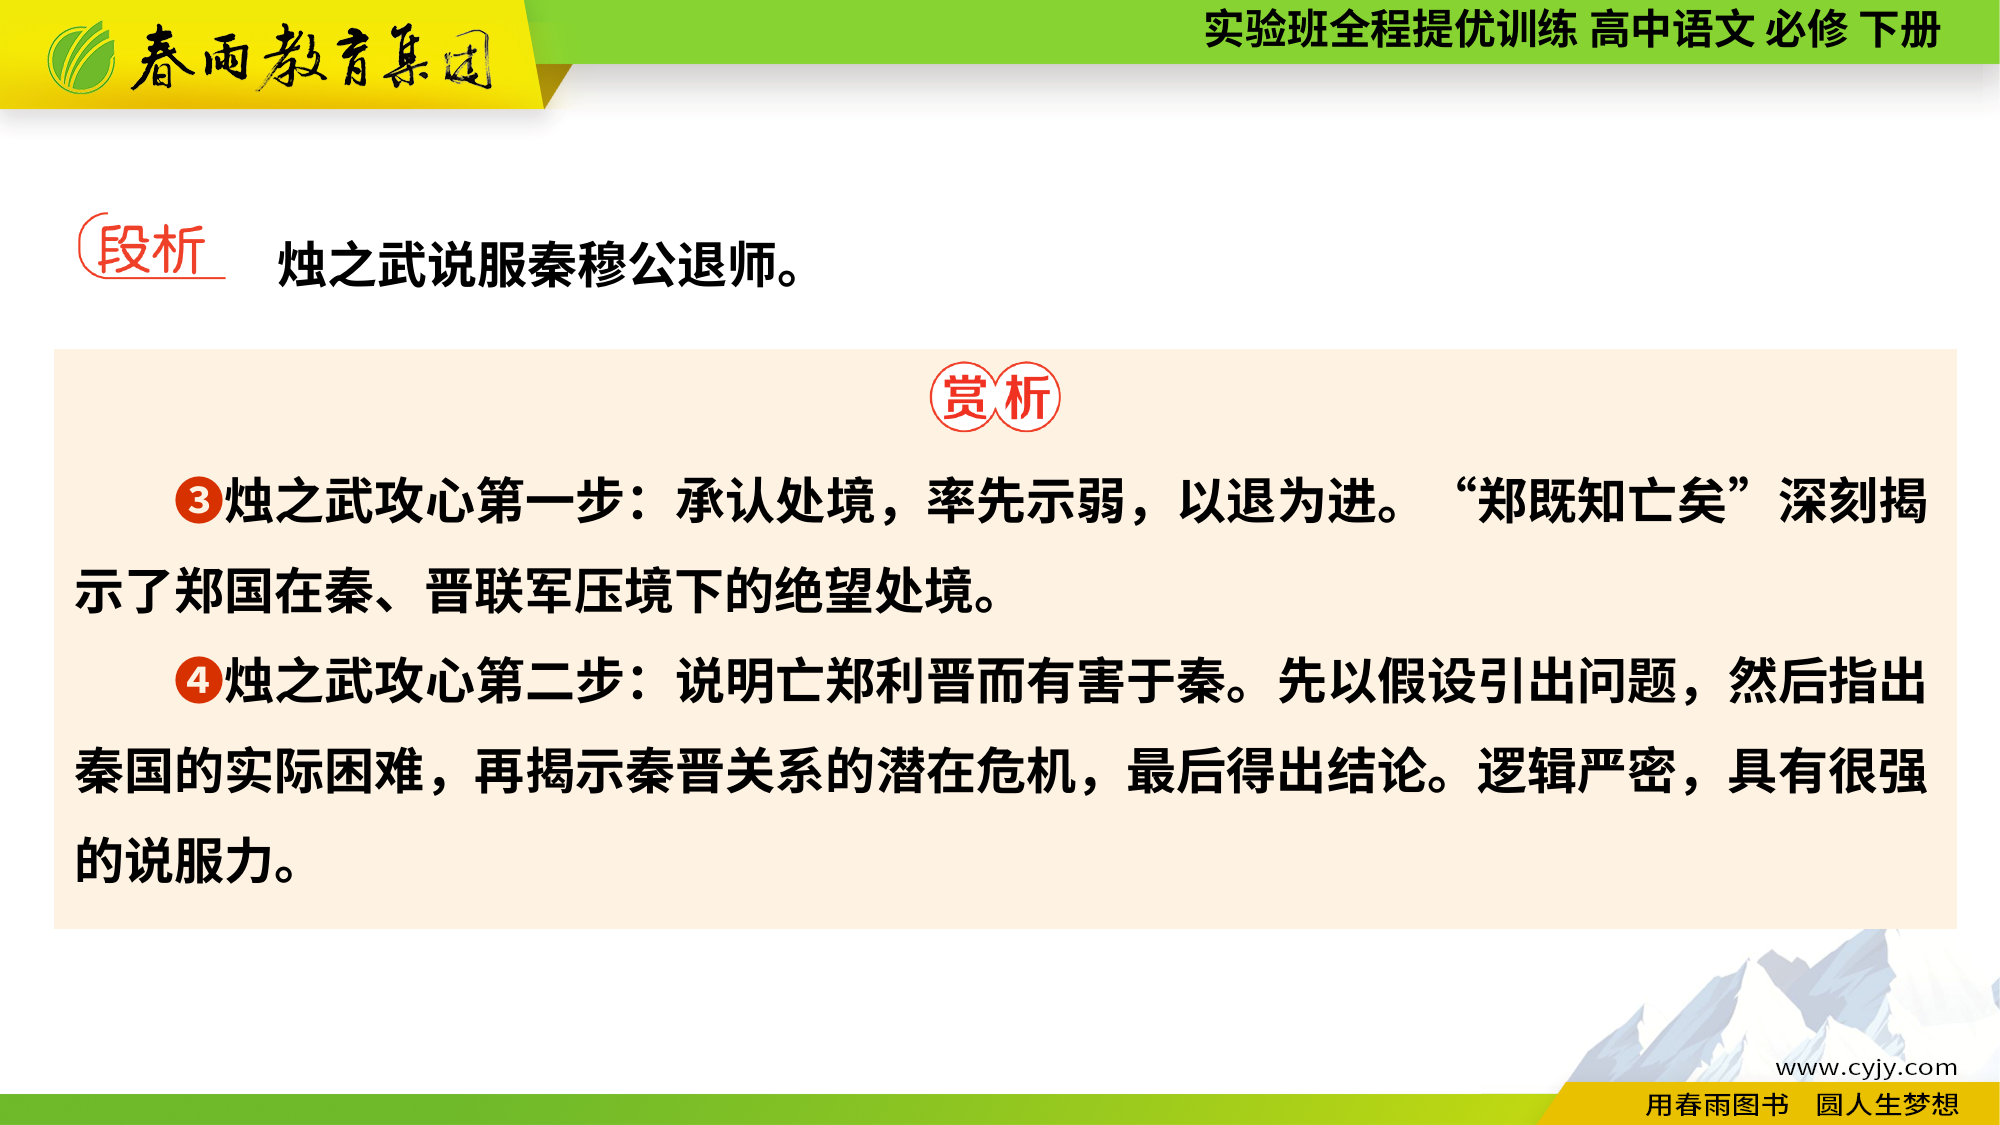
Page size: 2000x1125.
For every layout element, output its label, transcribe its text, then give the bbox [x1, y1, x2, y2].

text_box 烛之武说服秦穆公退师。 [59, 196, 1944, 302]
picture [0, 0, 2000, 1125]
